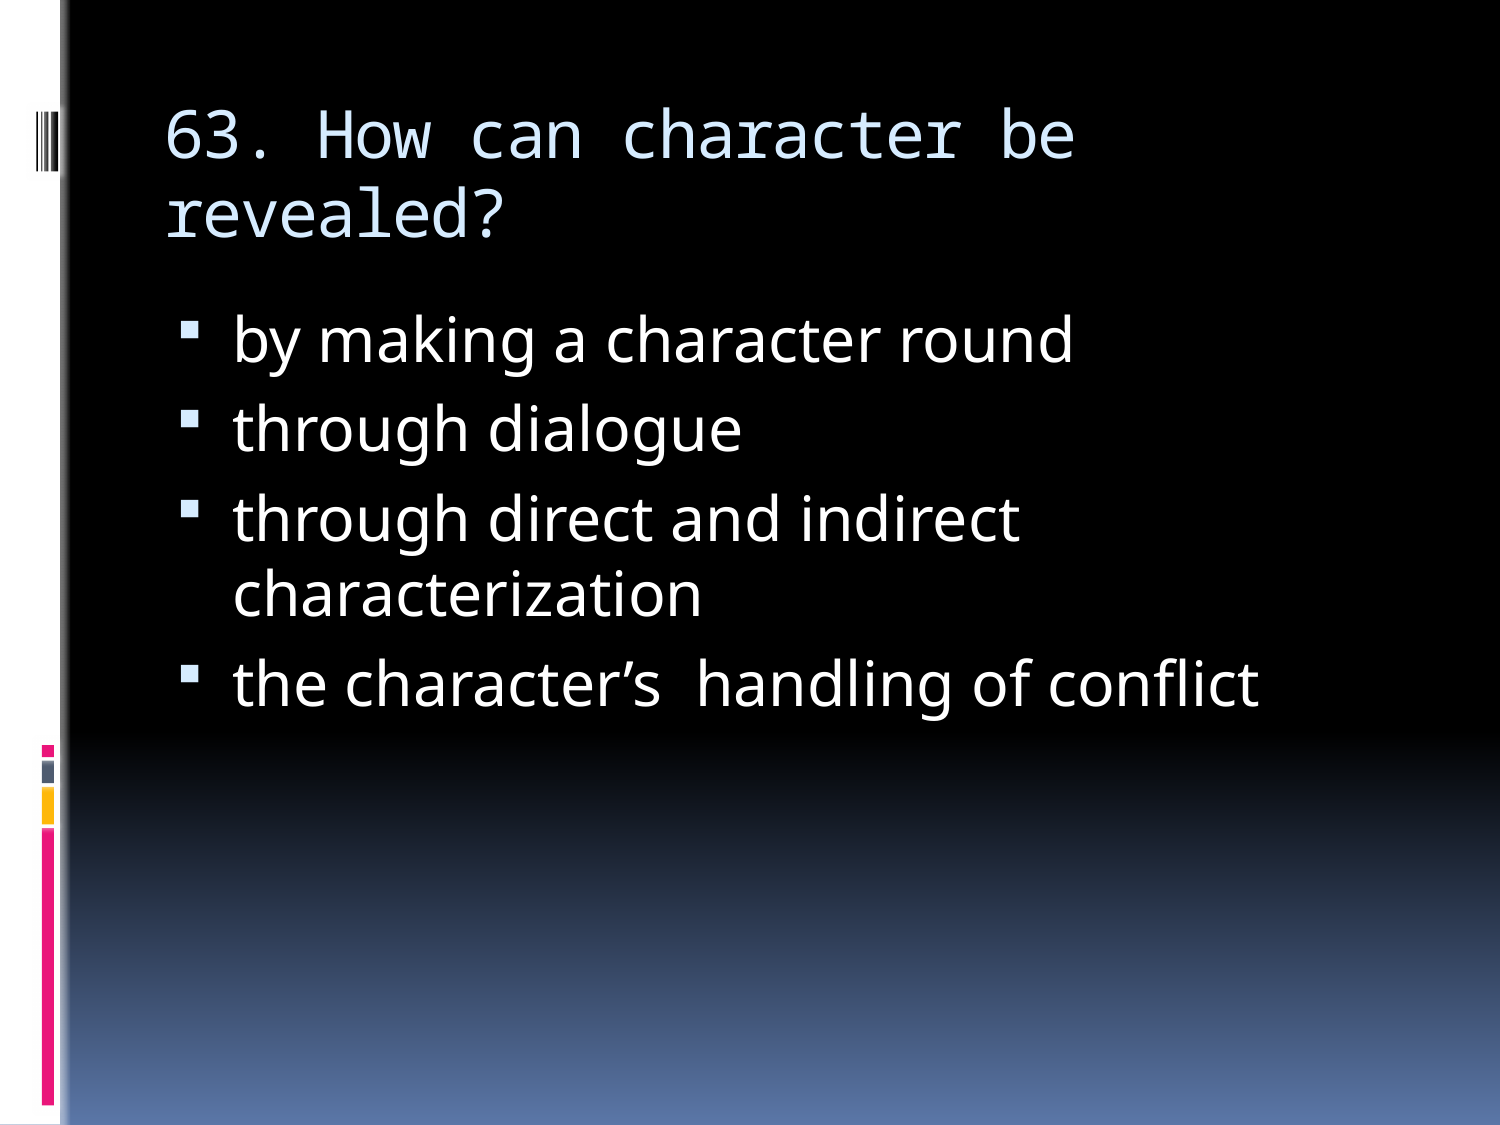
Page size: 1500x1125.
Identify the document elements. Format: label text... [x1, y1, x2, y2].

title 63. How can character be revealed? [150, 83, 1425, 234]
list by making a character round through dialogue through direct and indirect characterization the character’s handling of conflict [150, 292, 1425, 1043]
